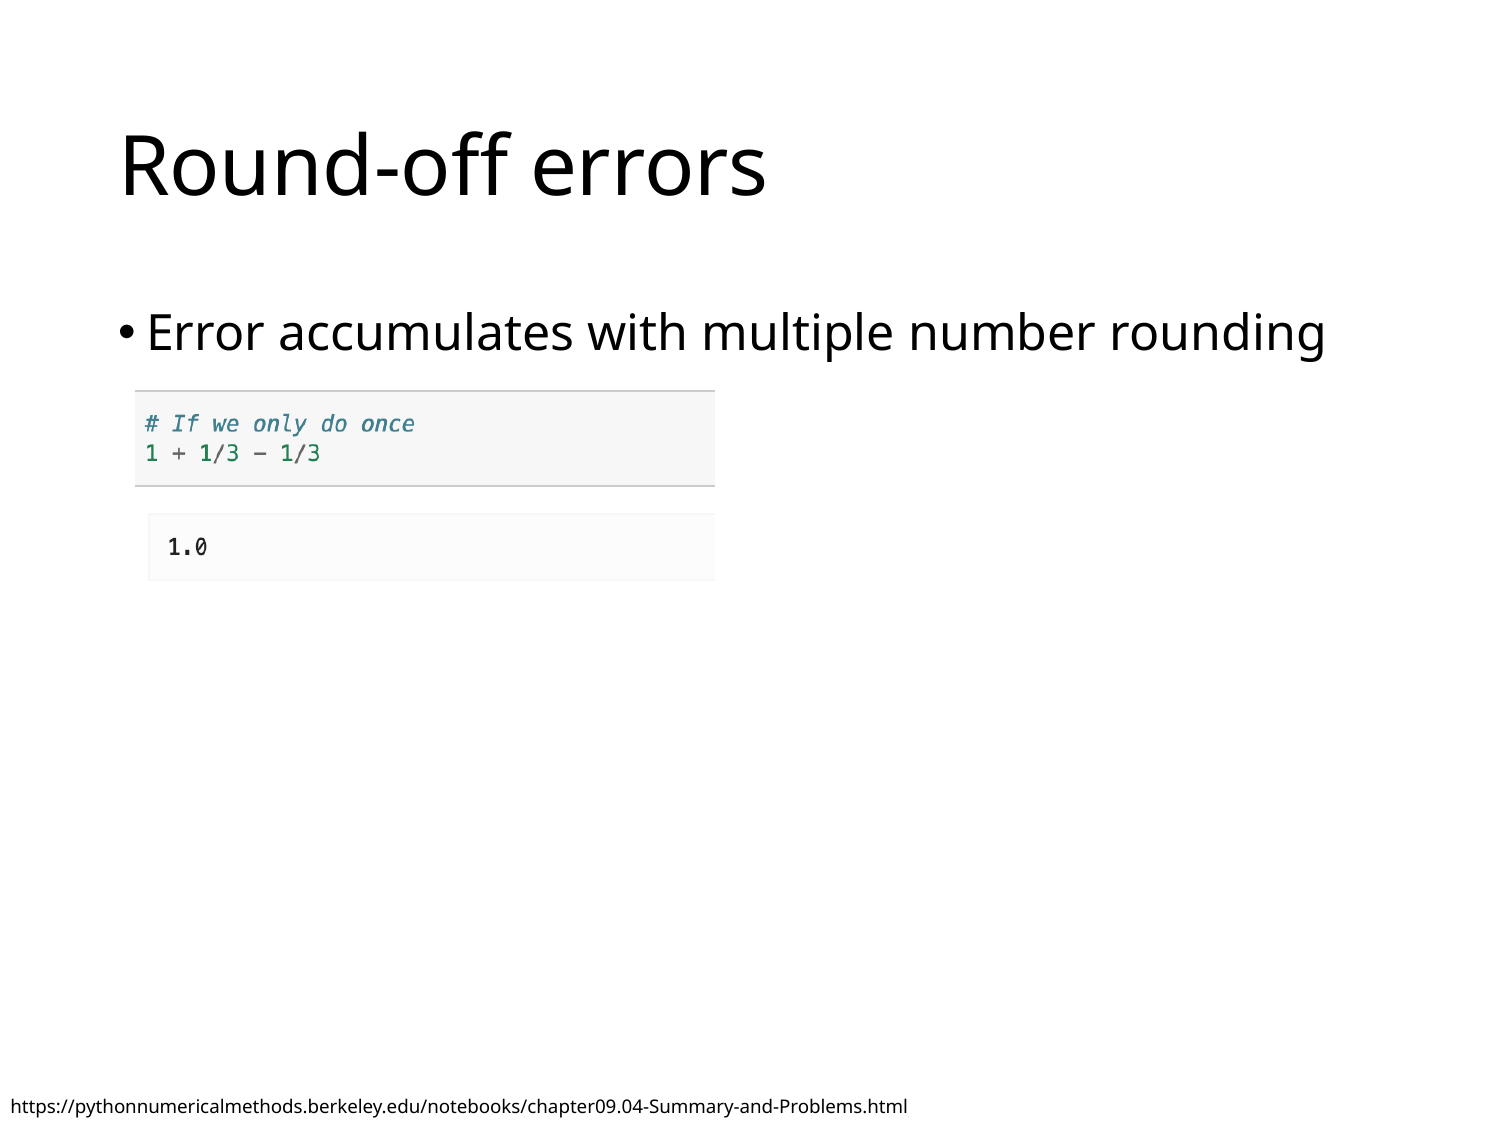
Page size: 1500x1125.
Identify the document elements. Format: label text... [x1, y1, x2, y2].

list Error accumulates with multiple number rounding [103, 299, 1397, 1014]
text_box https://pythonnumericalmethods.berkeley.edu/notebooks/chapter09.04-Summary-and-Problems.html [0, 1087, 922, 1125]
picture [135, 386, 715, 589]
title Round-off errors [103, 59, 1397, 278]
